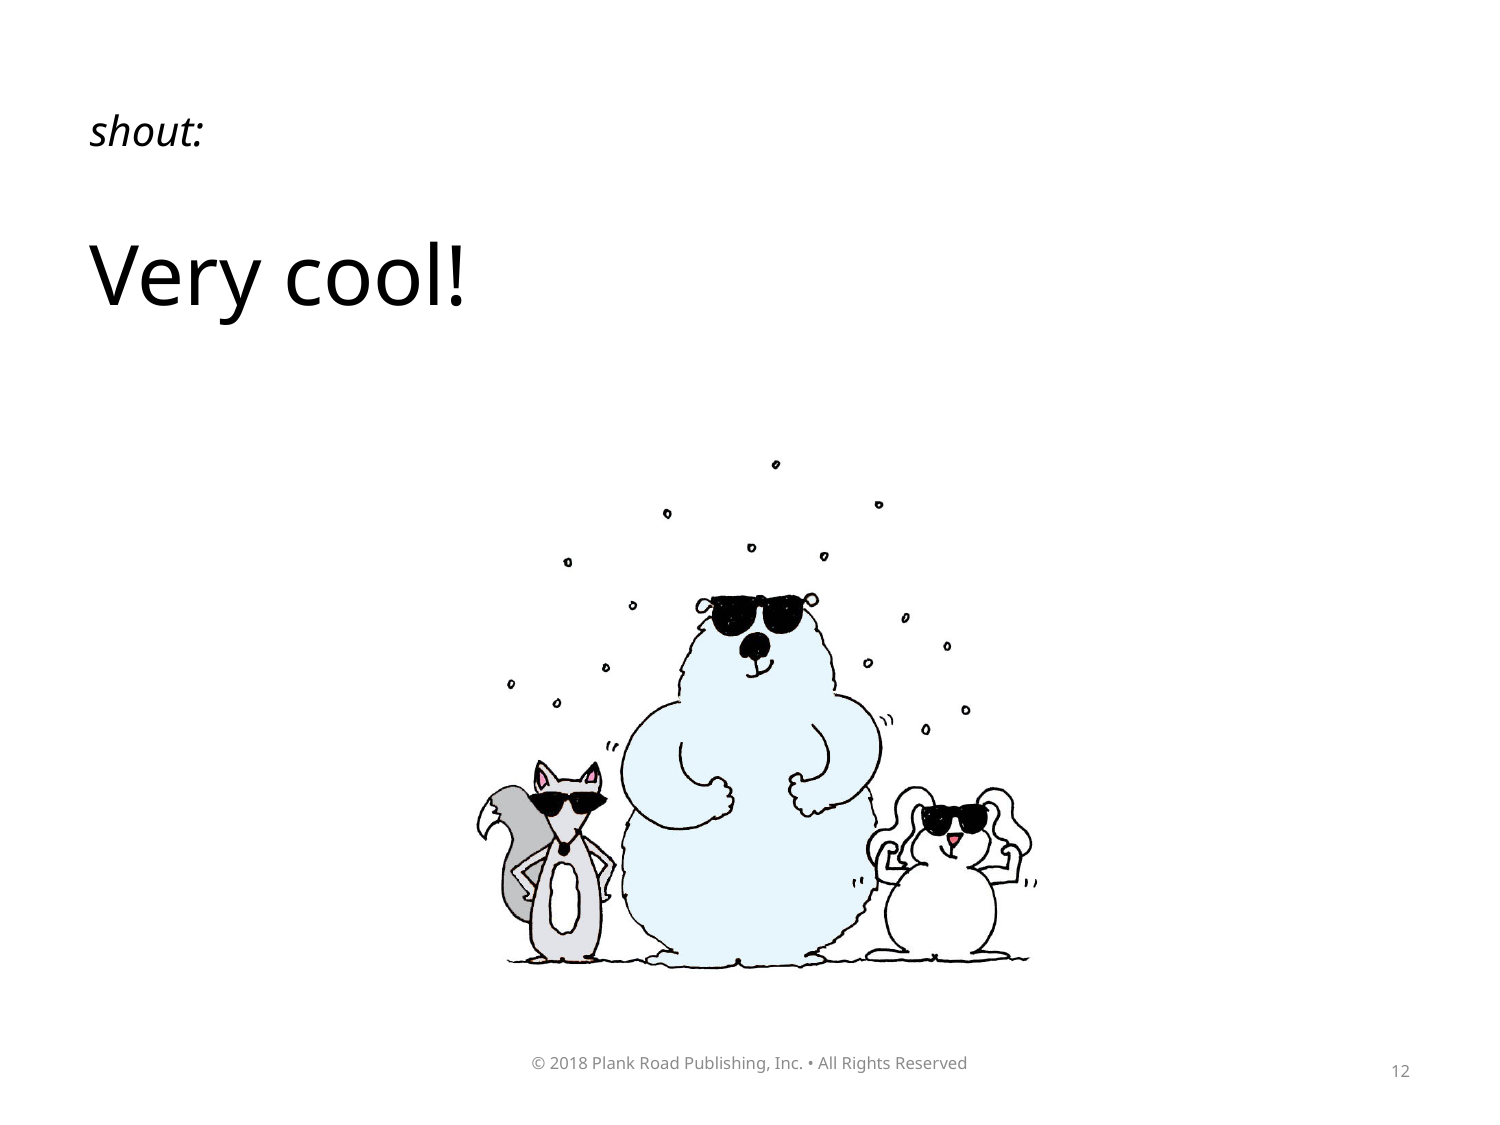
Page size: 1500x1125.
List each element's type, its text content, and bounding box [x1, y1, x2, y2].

list shout: Very cool! [75, 72, 1425, 1014]
picture [458, 423, 1076, 995]
slide_number 12 [1074, 1042, 1425, 1103]
